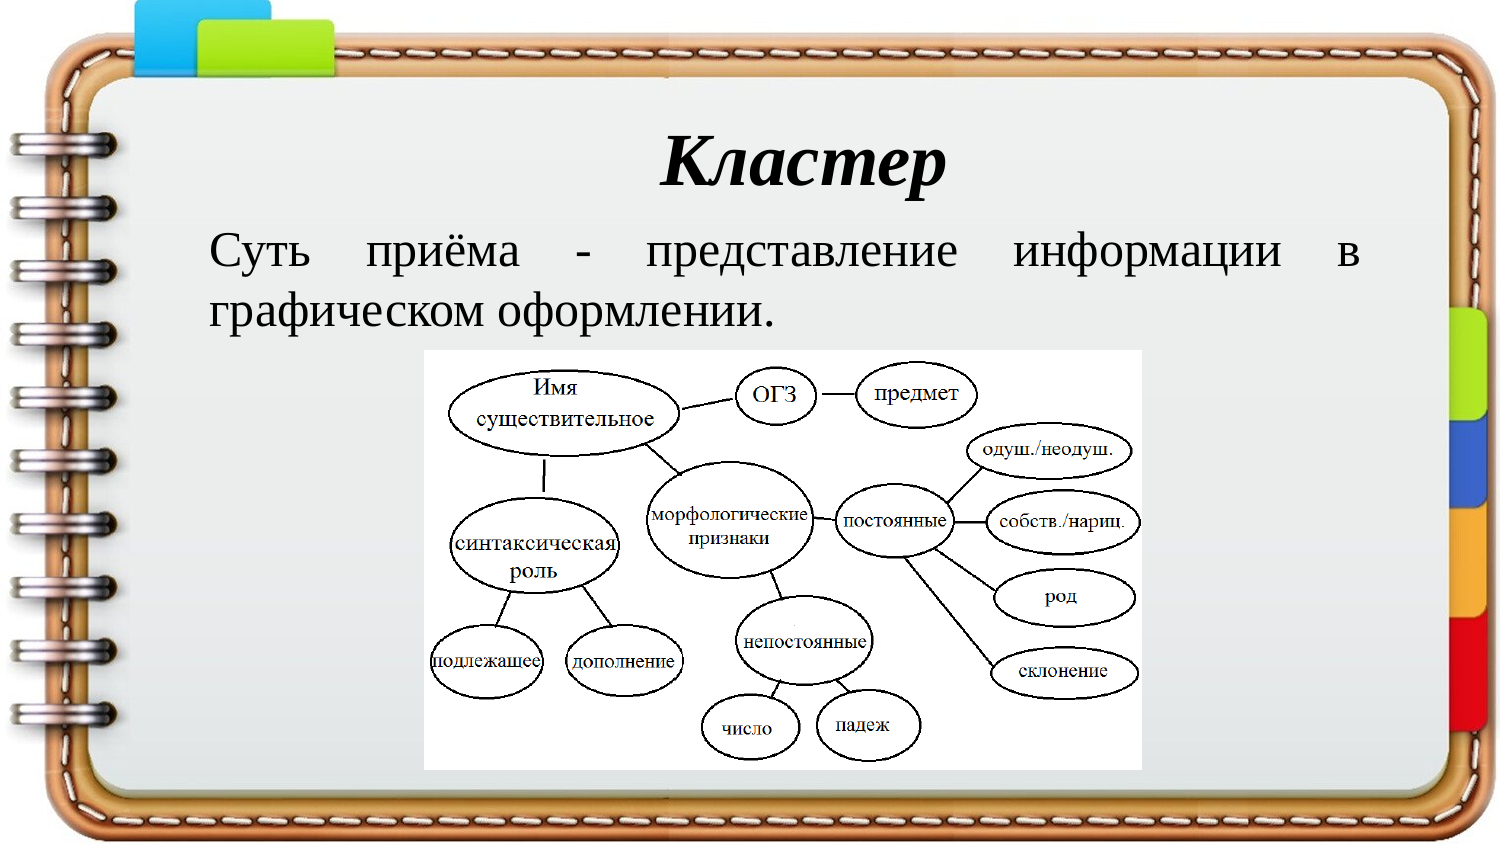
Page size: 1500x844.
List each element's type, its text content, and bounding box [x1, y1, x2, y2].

picture [0, 0, 1500, 844]
text_box Суть приёма - представление информации в графическом оформлении. [194, 208, 1376, 344]
text_box Кластер [645, 102, 964, 208]
